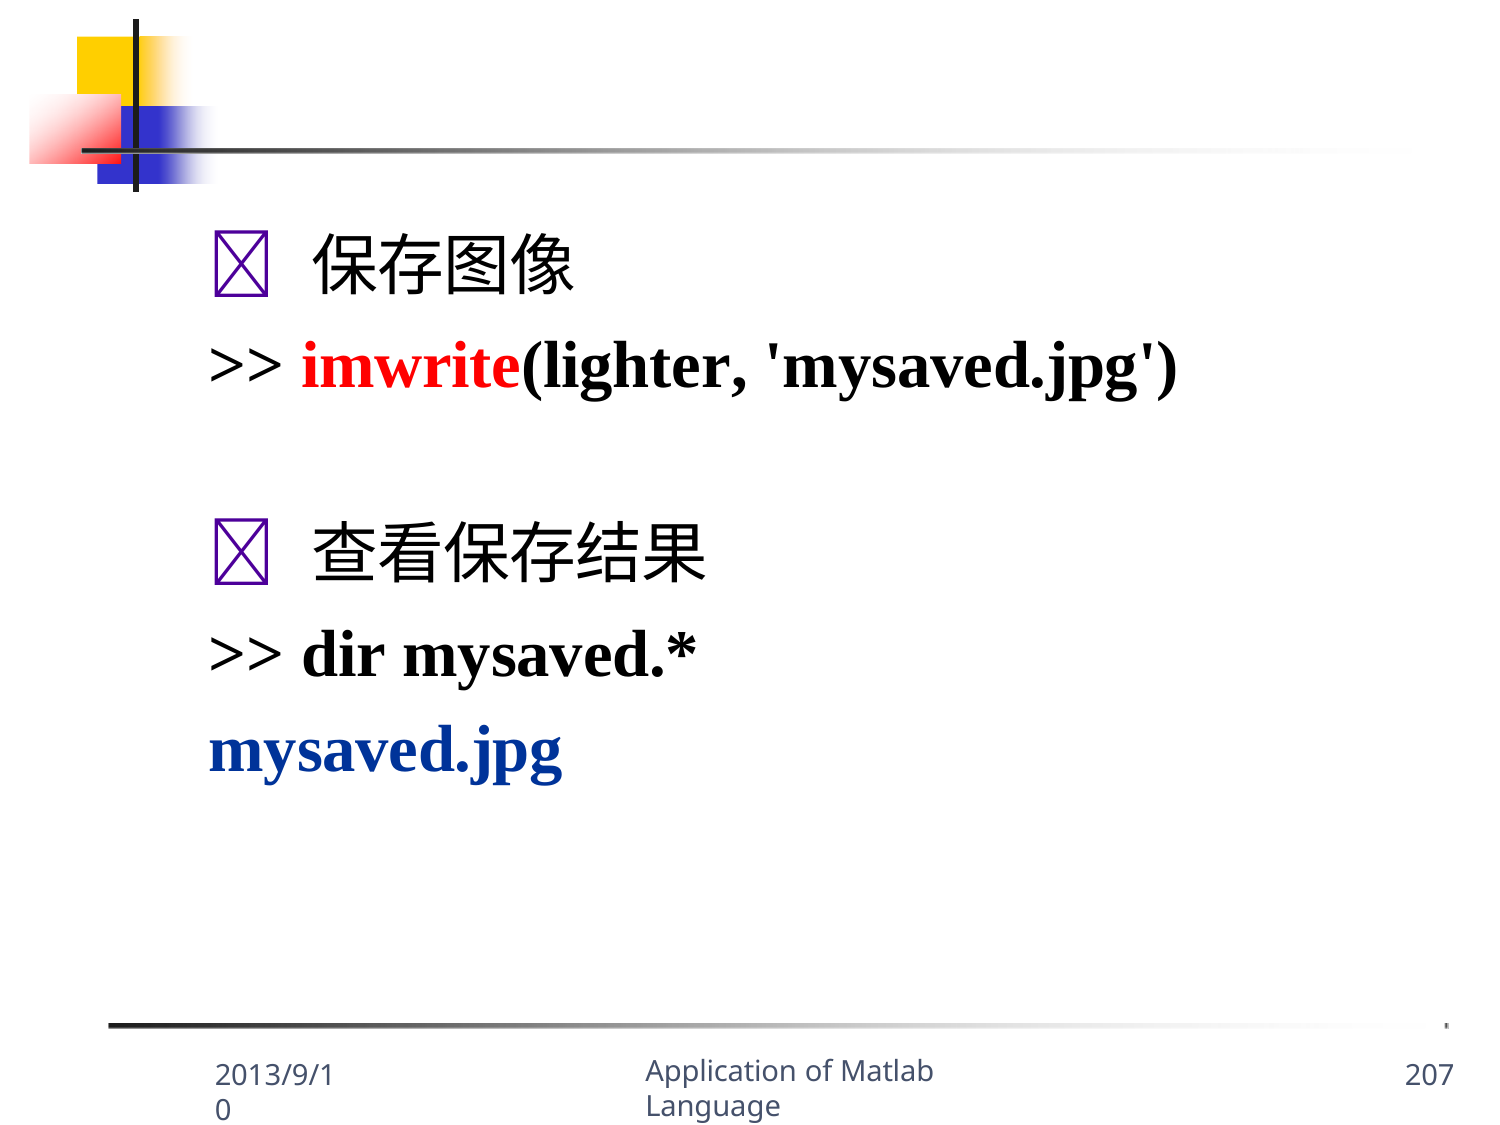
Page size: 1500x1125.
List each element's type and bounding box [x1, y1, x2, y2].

picture [29, 36, 1431, 184]
slide_number [643, 1051, 987, 1125]
picture [108, 1023, 1458, 1029]
slide_number [1400, 1056, 1457, 1125]
footer [212, 1056, 351, 1125]
text_box [206, 223, 1181, 786]
